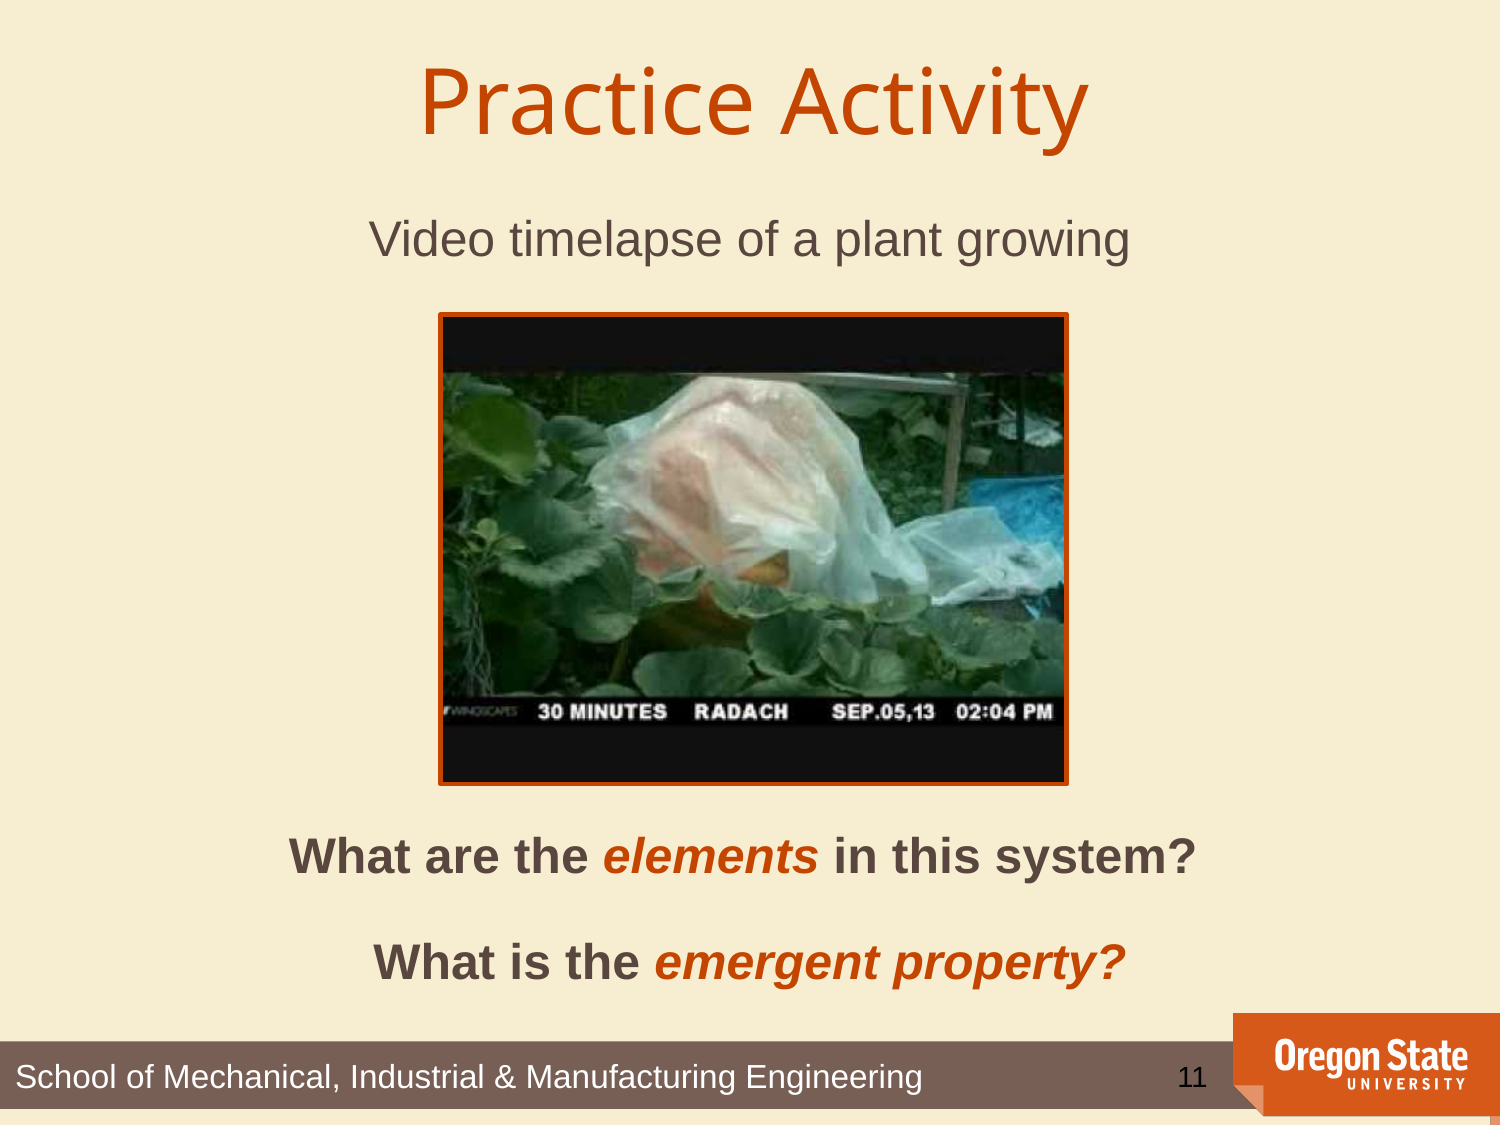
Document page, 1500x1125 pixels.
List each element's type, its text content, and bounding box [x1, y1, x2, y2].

list What are the elements in this system? [268, 801, 1219, 907]
picture [1233, 1013, 1500, 1125]
text_box [440, 314, 1067, 785]
list What is the emergent property? [275, 906, 1225, 1013]
list Video timelapse of a plant growing [275, 183, 1225, 289]
title Practice Activity [45, 37, 1463, 158]
slide_number ‹#› [1162, 1046, 1231, 1107]
